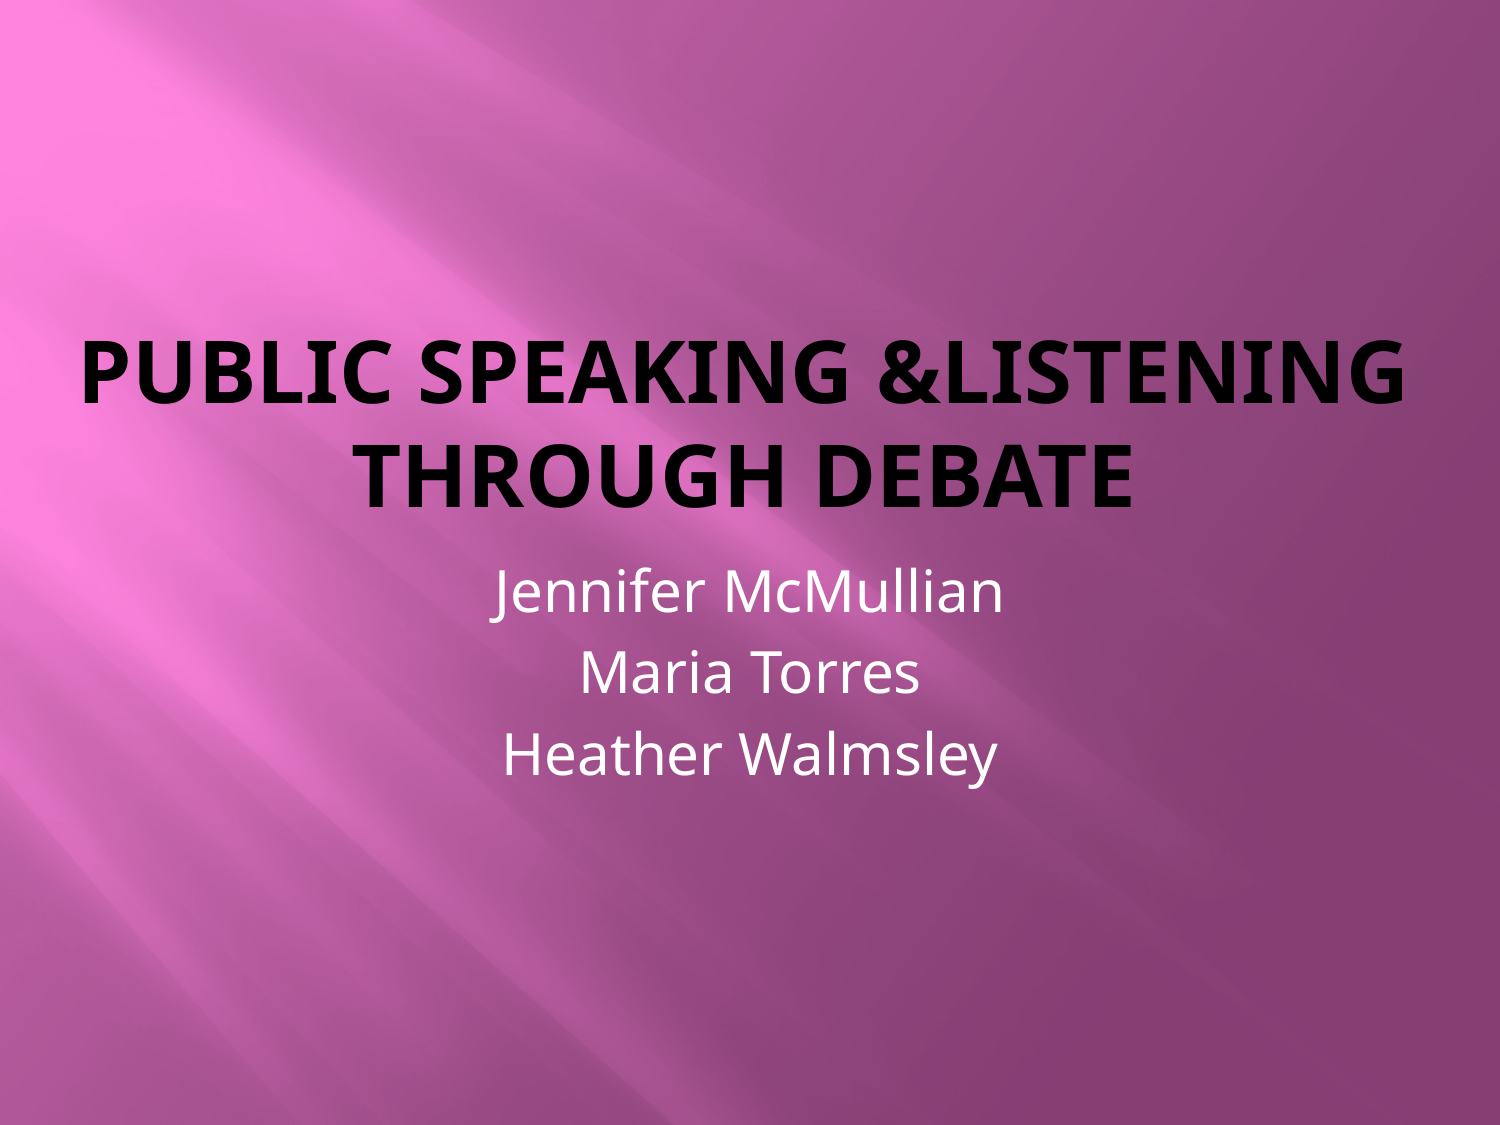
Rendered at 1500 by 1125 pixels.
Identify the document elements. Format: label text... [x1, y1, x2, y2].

subtitle Jennifer McMullian Maria Torres Heather Walmsley [225, 546, 1275, 834]
title Public Speaking &Listening through debate [69, 224, 1420, 525]
